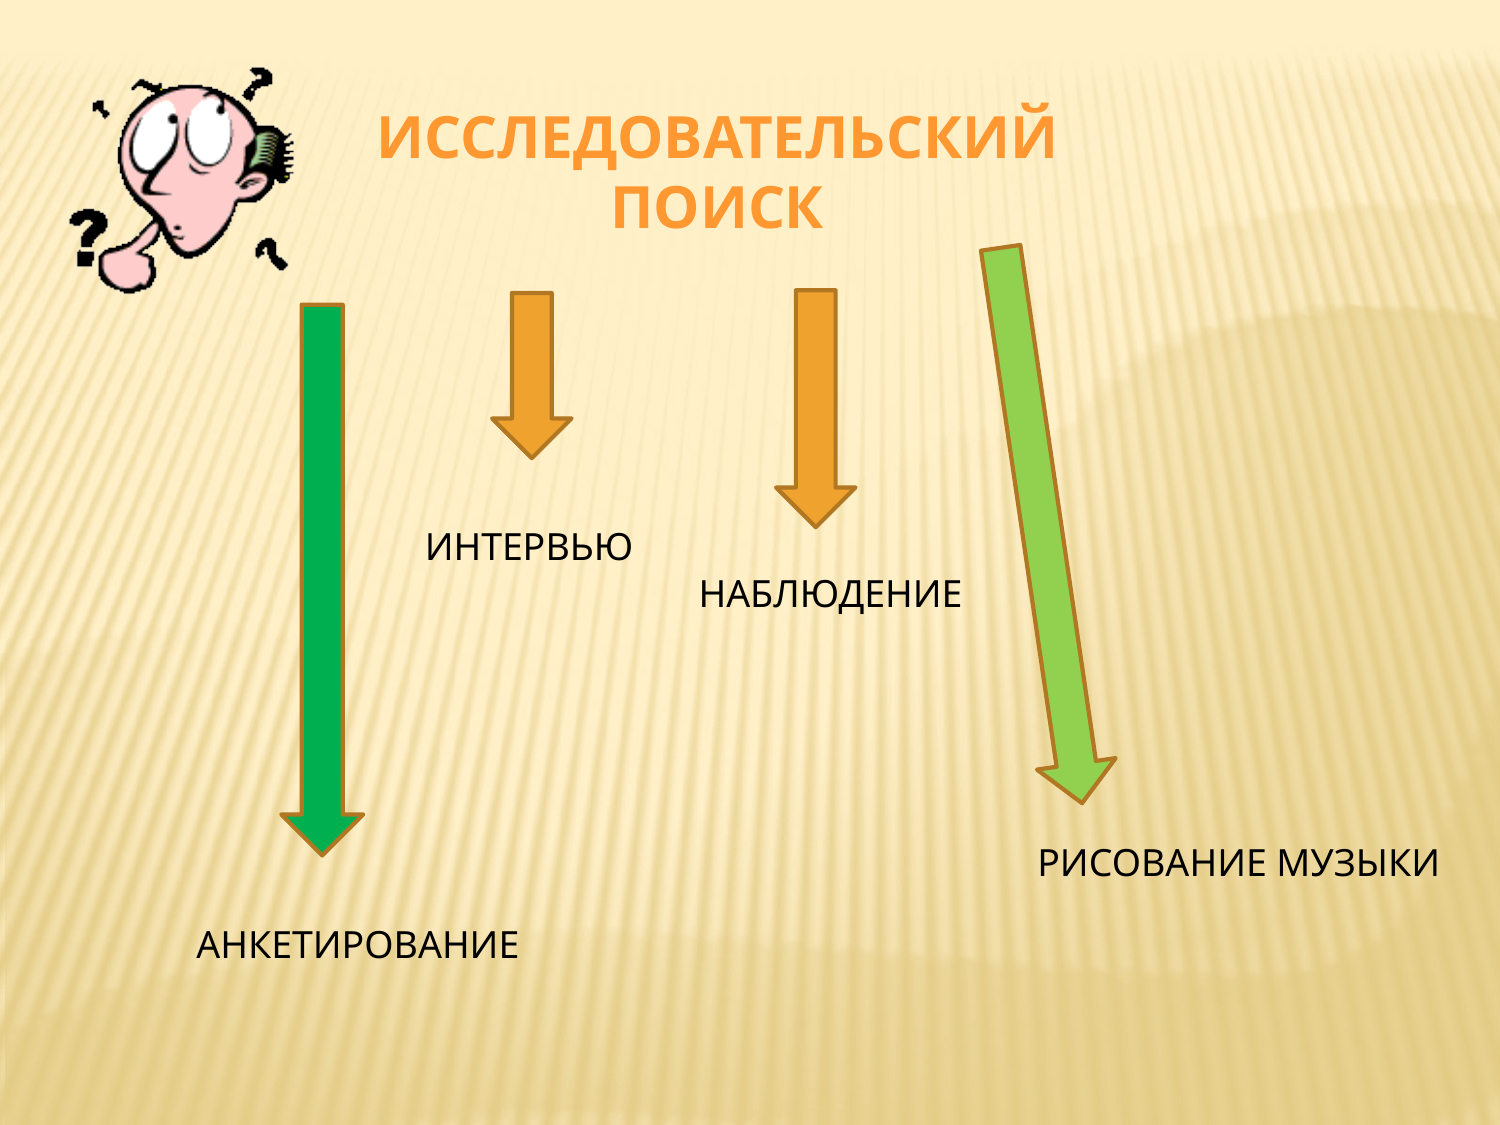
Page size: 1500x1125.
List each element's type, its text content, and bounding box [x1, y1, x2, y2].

text_box Исследовательский ПОИСК [333, 92, 1102, 248]
text_box АНКЕТИРОВАНИЕ [181, 913, 545, 974]
picture [58, 58, 306, 306]
text_box [279, 302, 366, 858]
text_box [978, 242, 1118, 806]
text_box [490, 290, 574, 461]
text_box РИСОВАНИЕ МУЗЫКИ [1022, 831, 1456, 892]
text_box [774, 288, 858, 530]
text_box НАБЛЮДЕНИЕ [656, 562, 1006, 623]
text_box ИНТЕРВЬЮ [410, 515, 682, 576]
